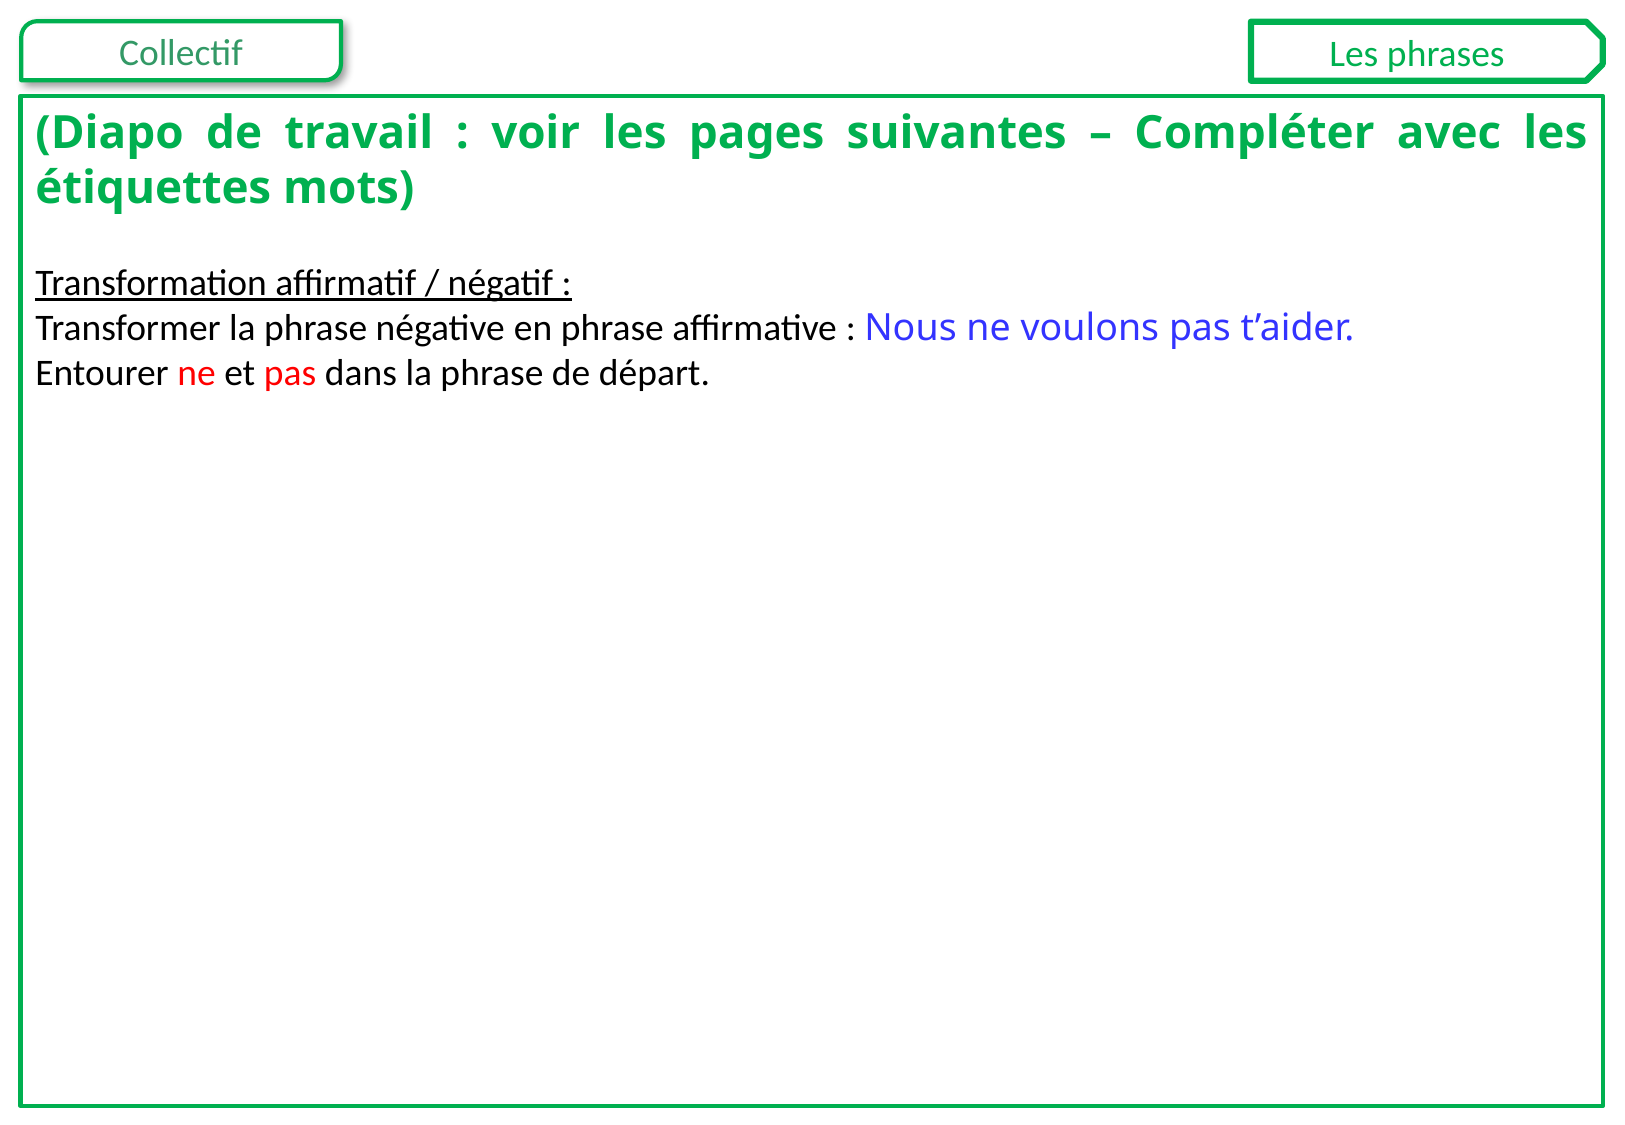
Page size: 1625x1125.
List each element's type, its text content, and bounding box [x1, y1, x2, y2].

list Les phrases [1250, 21, 1584, 81]
list (Diapo de travail : voir les pages suivantes – Compléter avec les étiquettes mots) Transformation affirmatif / négatif : Transformer la phrase négative en phrase affirmative : Nous ne voulons pas t’aider. Entourer ne et pas dans la phrase de départ. [18, 94, 1605, 1108]
